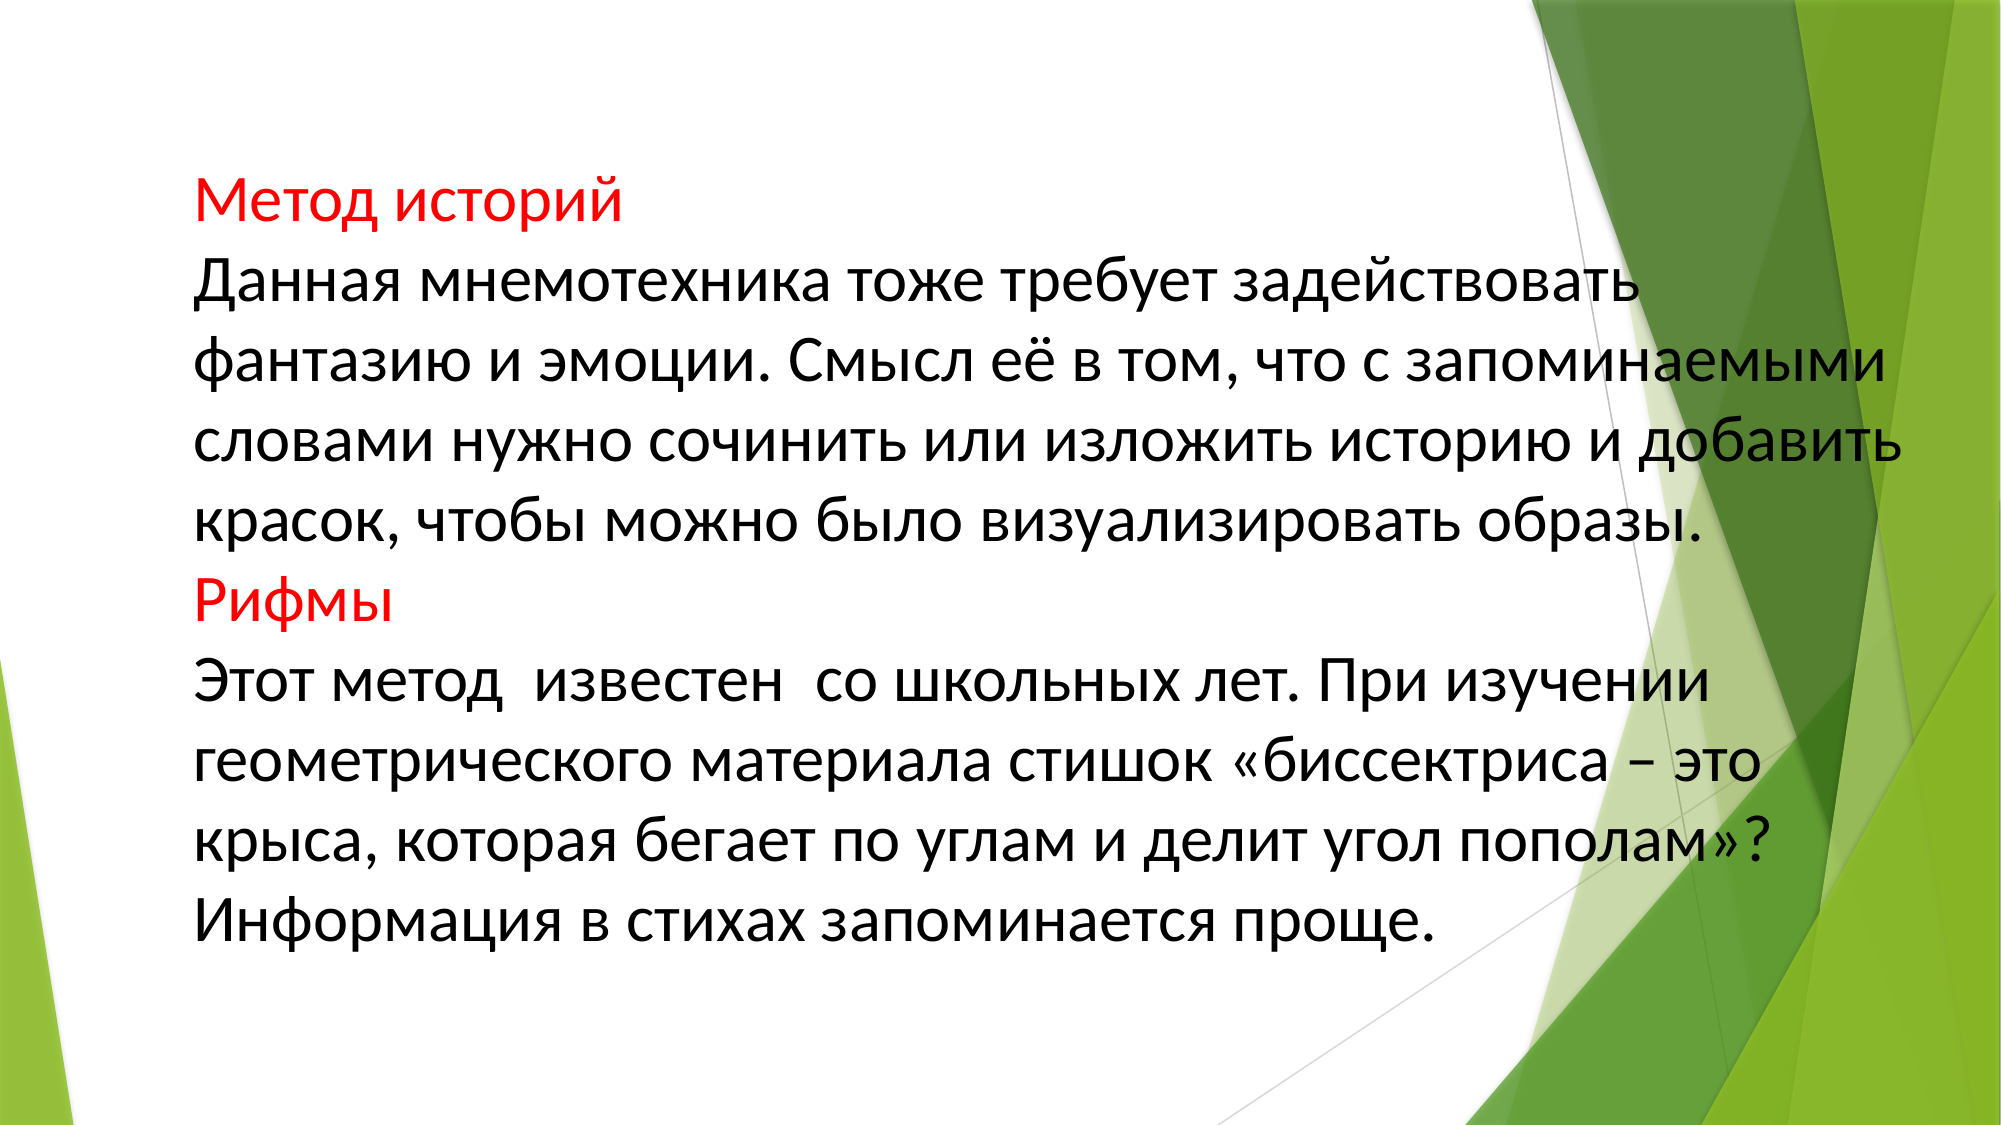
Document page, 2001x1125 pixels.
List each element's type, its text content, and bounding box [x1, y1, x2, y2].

text_box Метод историй Данная мнемотехника тоже требует задействовать фантазию и эмоции. Смысл её в том, что с запоминаемыми словами нужно сочинить или изложить историю и добавить красок, чтобы можно было визуализировать образы. Рифмы Этот метод известен со школьных лет. При изучении геометрического материала стишок «биссектриса – это крыса, которая бегает по углам и делит угол пополам»? Информация в стихах запоминается проще. [178, 147, 1933, 1125]
